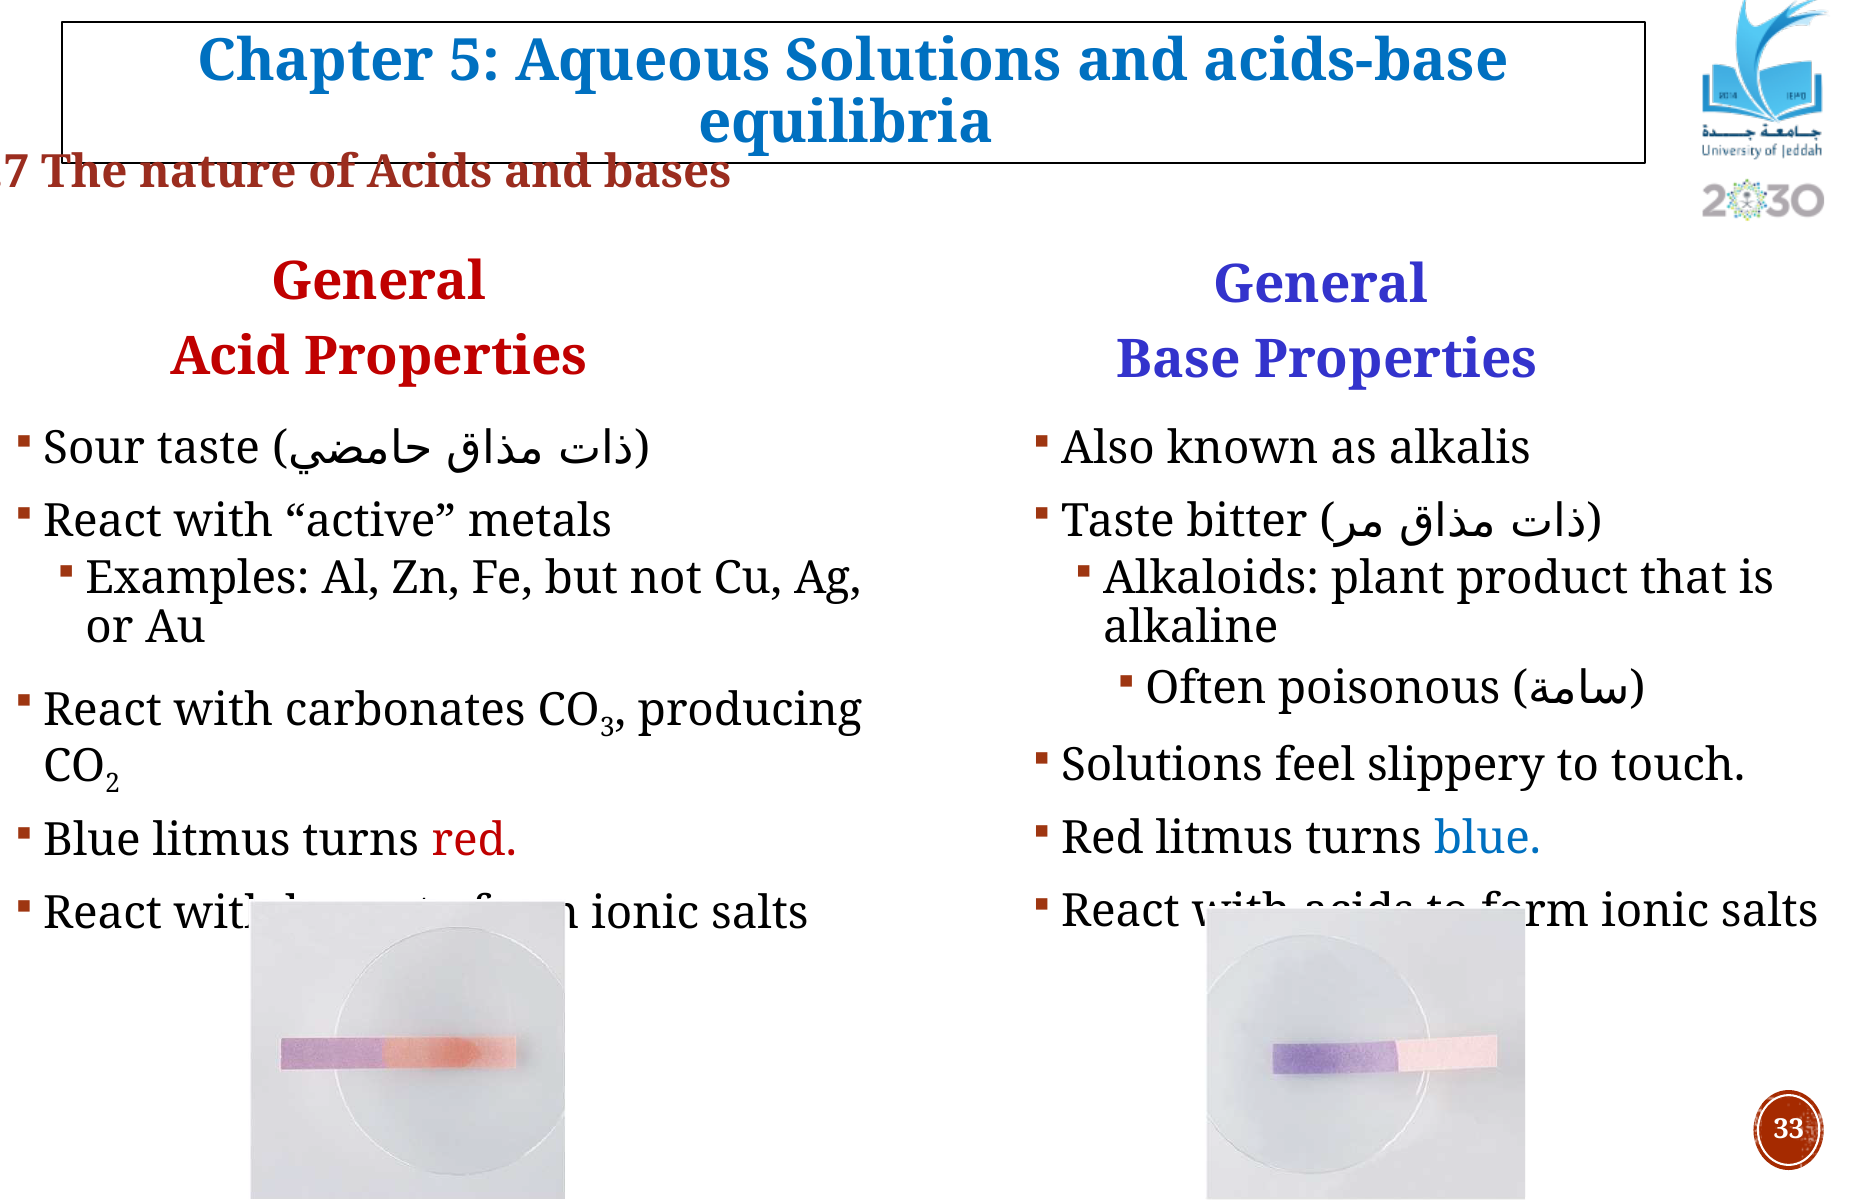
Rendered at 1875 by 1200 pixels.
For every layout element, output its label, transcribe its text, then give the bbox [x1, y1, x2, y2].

slide_number 33 [1739, 1097, 1838, 1162]
list Sour taste (ذات مذاق حامضي) React with “active” metals Examples: Al, Zn, Fe, but not Cu, Ag, or Au React with carbonates CO3, producing CO2 Blue litmus turns red. React with bases to form ionic salts [0, 416, 927, 846]
text_box General Acid Properties [25, 238, 733, 394]
picture [1681, 0, 1846, 227]
text_box 5.7 The nature of Acids and bases [0, 134, 759, 205]
list Also known as alkalis Taste bitter (ذات مذاق مر) Alkaloids: plant product that is alkaline Often poisonous (سامة) Solutions feel slippery to touch. Red litmus turns blue. React with acids to form ionic salts [1017, 416, 1875, 1010]
picture [1207, 908, 1524, 1198]
text_box General Base Properties [973, 242, 1682, 401]
picture [251, 901, 563, 1198]
text_box Chapter 5: Aqueous Solutions and acids-base equilibria [61, 21, 1646, 164]
